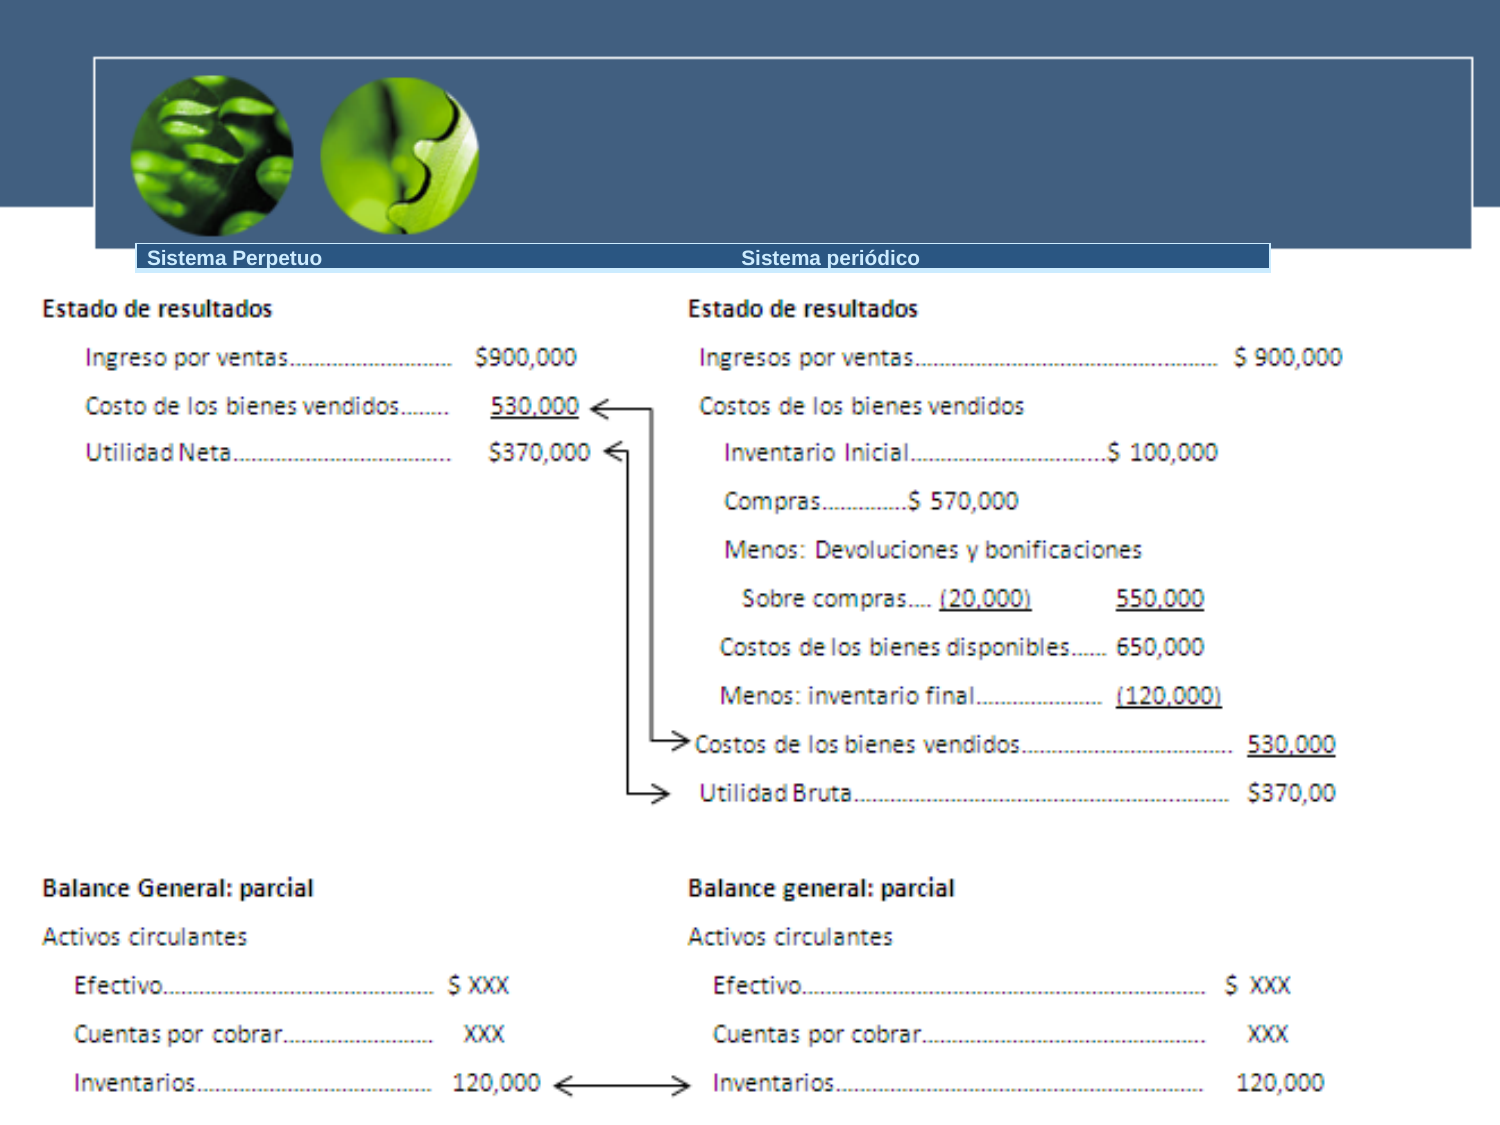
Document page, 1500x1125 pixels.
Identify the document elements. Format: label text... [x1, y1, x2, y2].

table_header Sistema Perpetuo Sistema periódico [137, 244, 1269, 268]
picture [0, 0, 1500, 1125]
